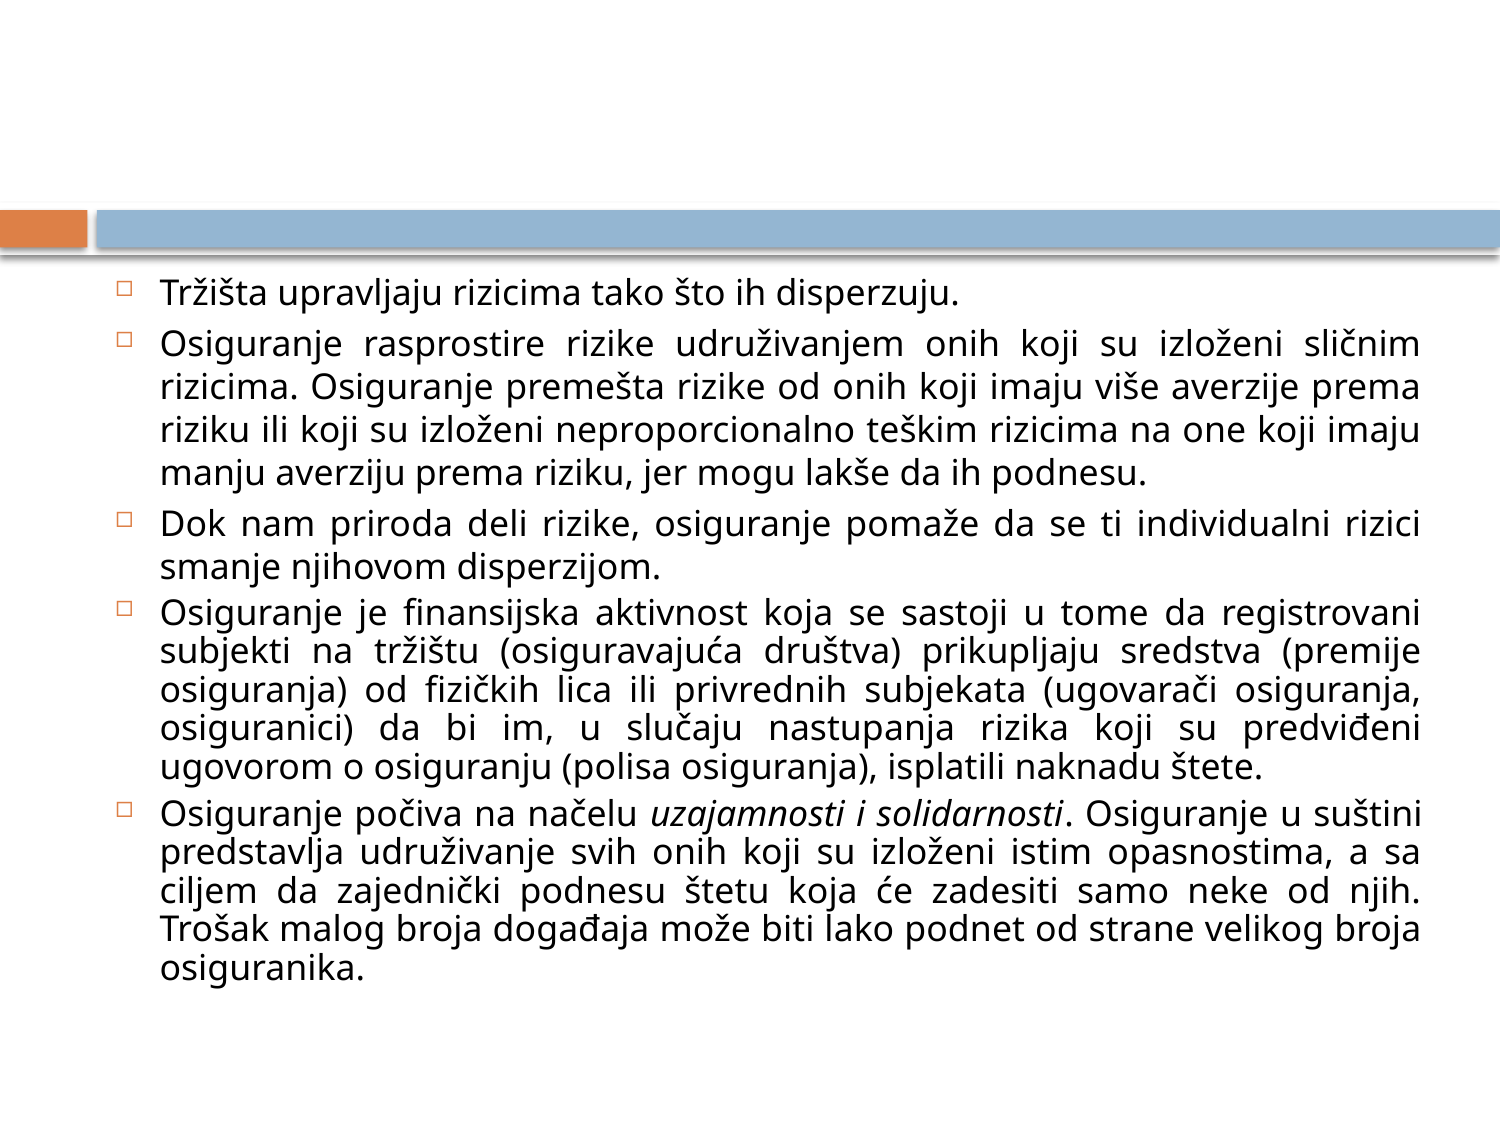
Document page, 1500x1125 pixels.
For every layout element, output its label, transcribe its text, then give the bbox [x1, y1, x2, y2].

list Tržišta upravljaju rizicima tako što ih disperzuju. Osiguranje rasprostire rizike udruživanjem onih koji su izloženi sličnim rizicima. Osiguranje premešta rizike od onih koji imaju više averzije prema riziku ili koji su izloženi neproporcionalno teškim rizicima na one koji imaju manju averziju prema riziku, jer mogu lakše da ih podnesu. Dok nam priroda deli rizike, osiguranje pomaže da se ti individualni rizici smanje njihovom disperzijom. Osiguranje je finansijska aktivnost koja se sastoji u tome da registrovani subjekti na tržištu (osiguravajuća društva) prikupljaju sredstva (premije osiguranja) od fizičkih lica ili privrednih subjekata (ugovarači osiguranja, osiguranici) da bi im, u slučaju nastupanja rizika koji su predviđeni ugovorom o osiguranju (polisa osiguranja), isplatili naknadu štete. Osiguranje počiva na načelu uzajamnosti i solidarnosti. Osiguranje u suštini predstavlja udruživanje svih onih koji su izloženi istim opasnostima, a sa ciljem da zajednički podnesu štetu koja će zadesiti samo neke od njih. Trošak malog broja događaja može biti lako podnet od strane velikog broja osiguranika. [100, 262, 1438, 1000]
